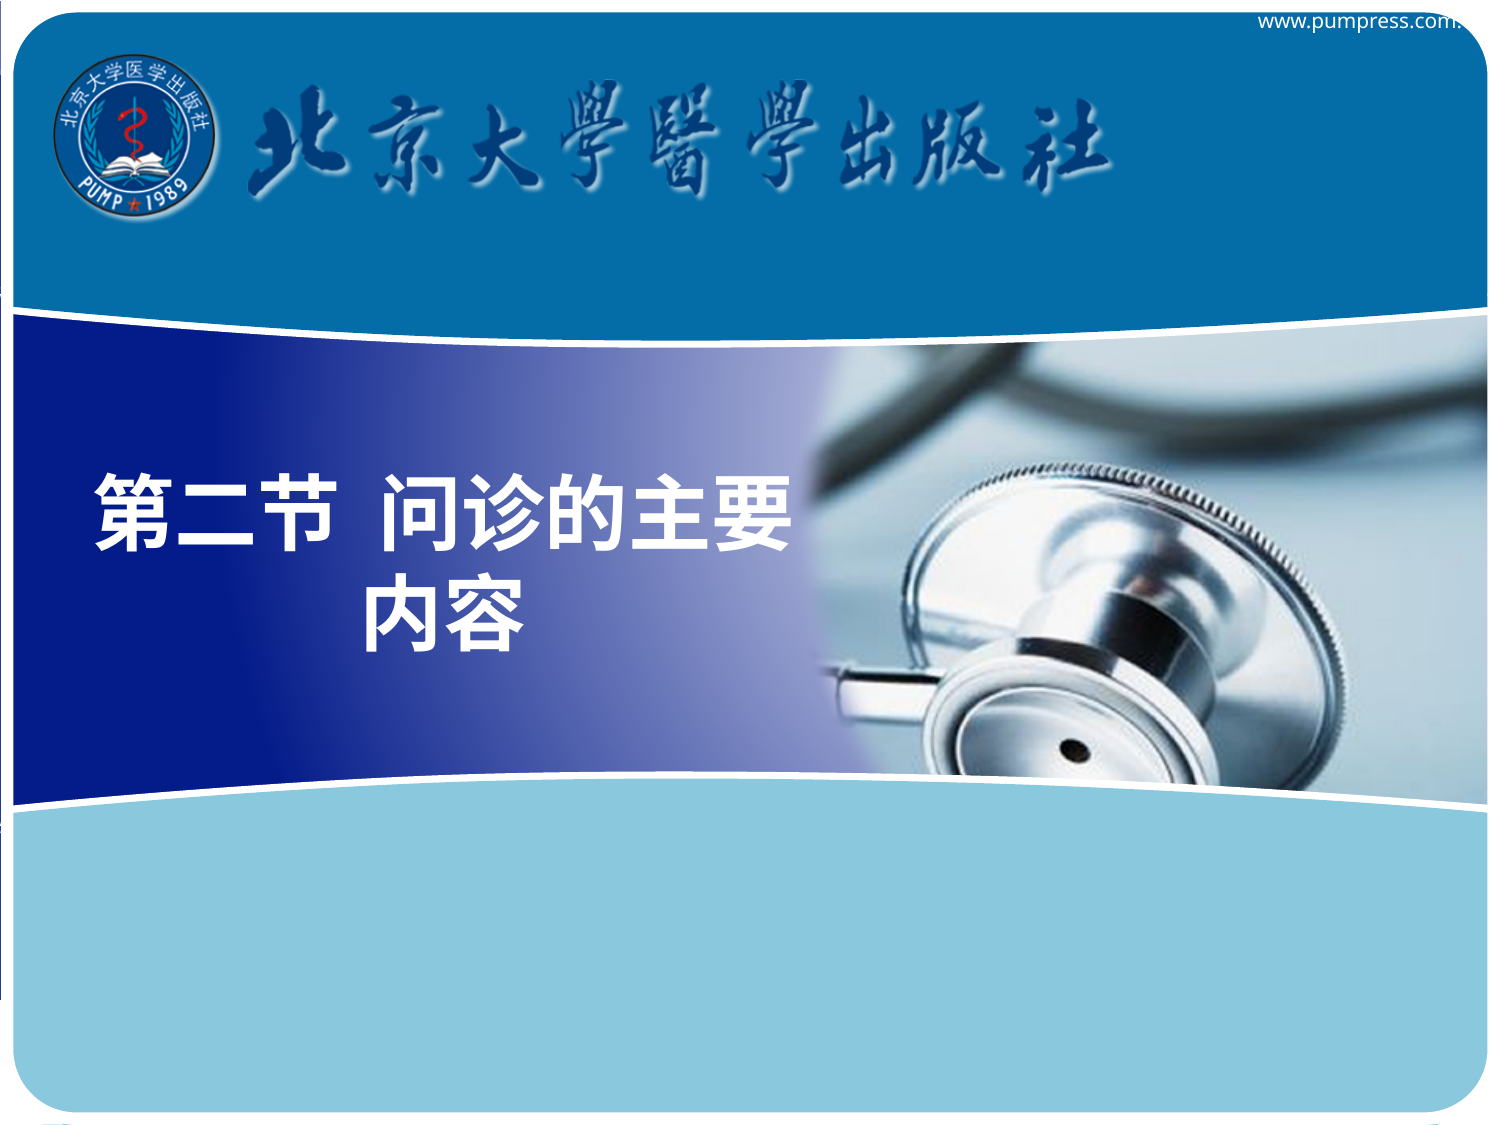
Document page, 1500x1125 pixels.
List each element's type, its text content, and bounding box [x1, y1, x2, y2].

picture [14, 315, 1487, 805]
slide_number www.pumpress.com.cn [1062, 0, 1500, 38]
picture [53, 54, 1117, 225]
title 第二节 问诊的主要内容 [52, 373, 833, 749]
